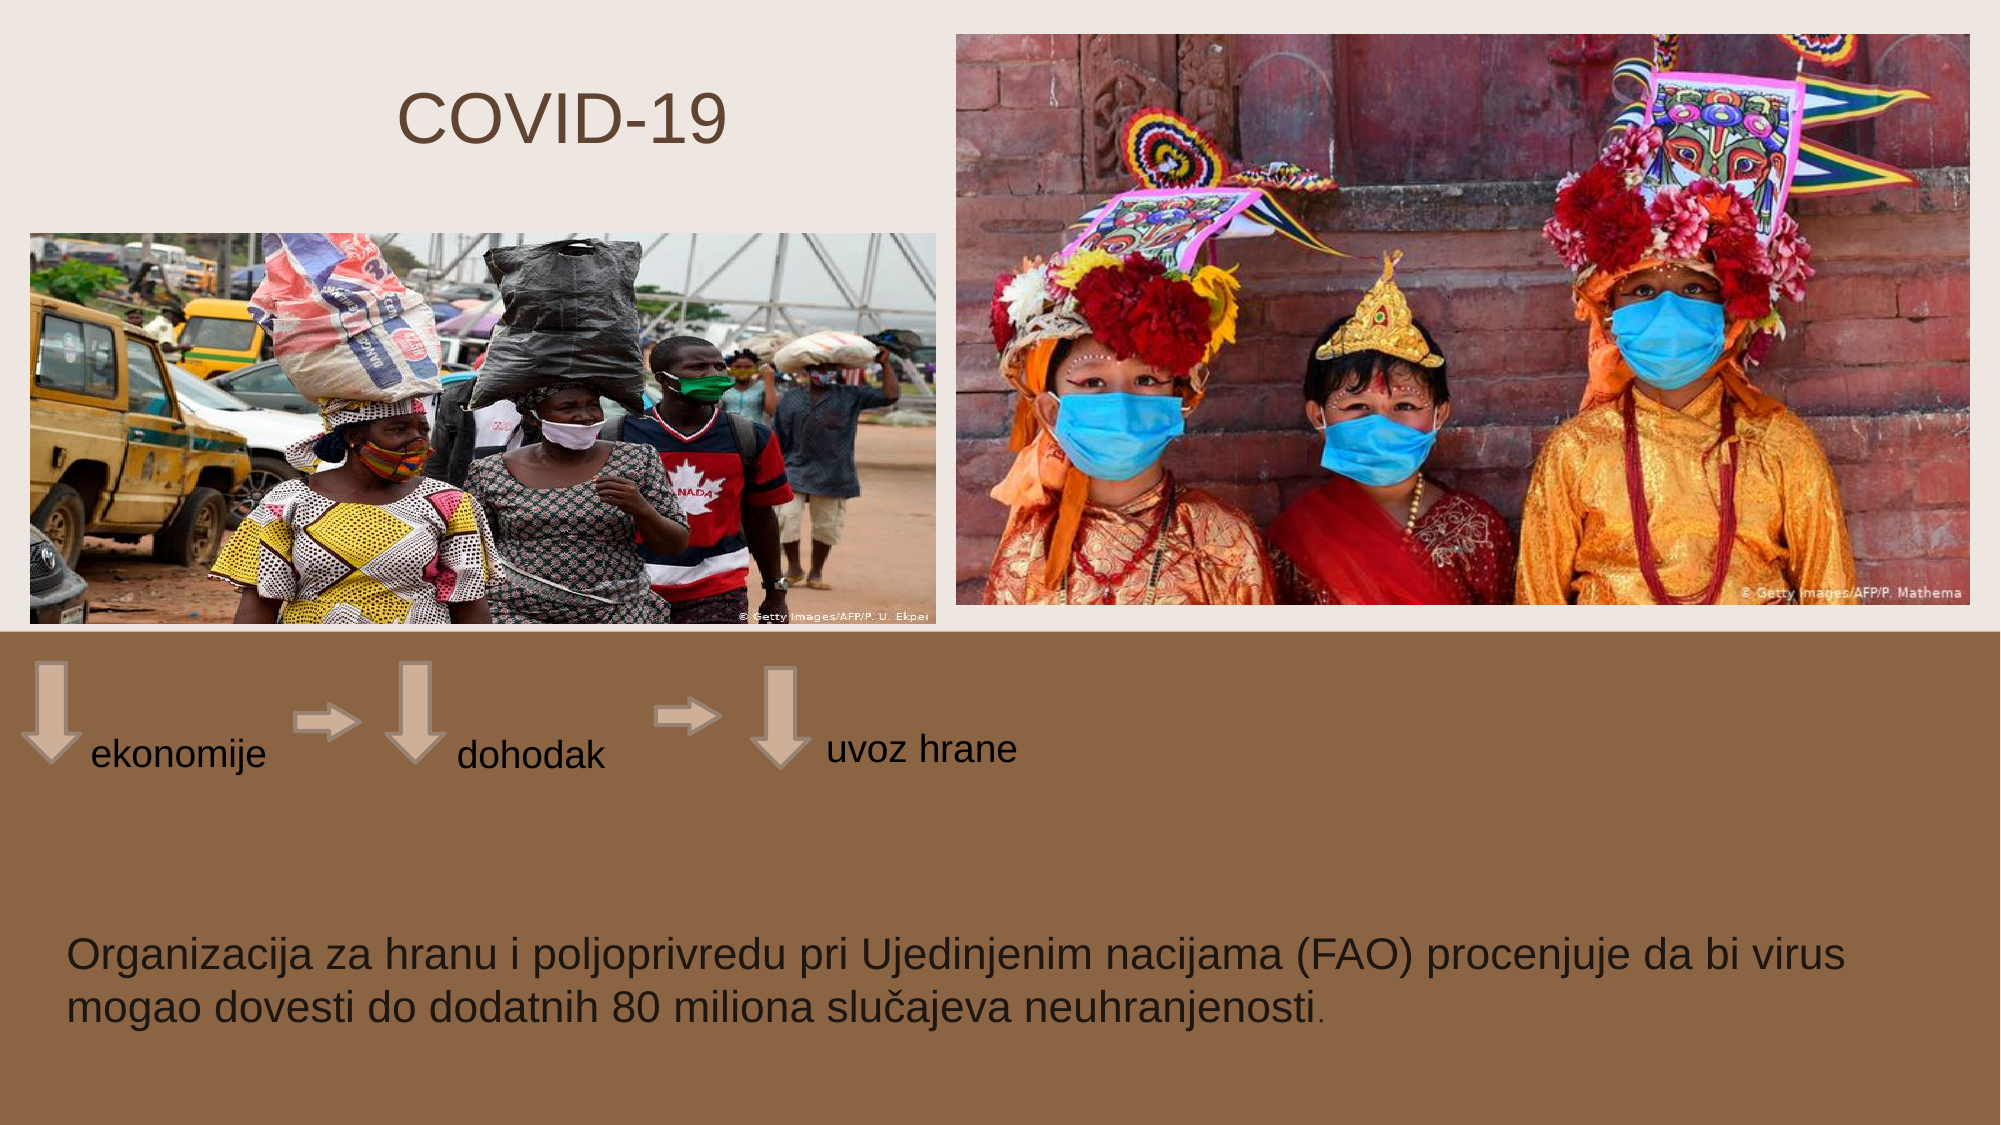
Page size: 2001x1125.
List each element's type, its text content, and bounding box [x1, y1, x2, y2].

picture [30, 233, 937, 624]
text_box dohodak [442, 722, 621, 784]
text_box [20, 660, 75, 765]
title COVID-19 [0, 51, 951, 167]
text_box [384, 660, 447, 765]
text_box [749, 665, 812, 770]
text_box uvoz hrane [811, 716, 1033, 778]
text_box [293, 702, 363, 742]
picture [956, 34, 1970, 605]
text_box ekonomije [75, 721, 282, 783]
text_box [653, 696, 723, 736]
text_box Organizacija za hranu i poljoprivredu pri Ujedinjenim nacijama (FAO) procenjuje da bi virus mogao dovesti do dodatnih 80 miliona slučajeva neuhranjenosti. [51, 917, 1979, 1039]
